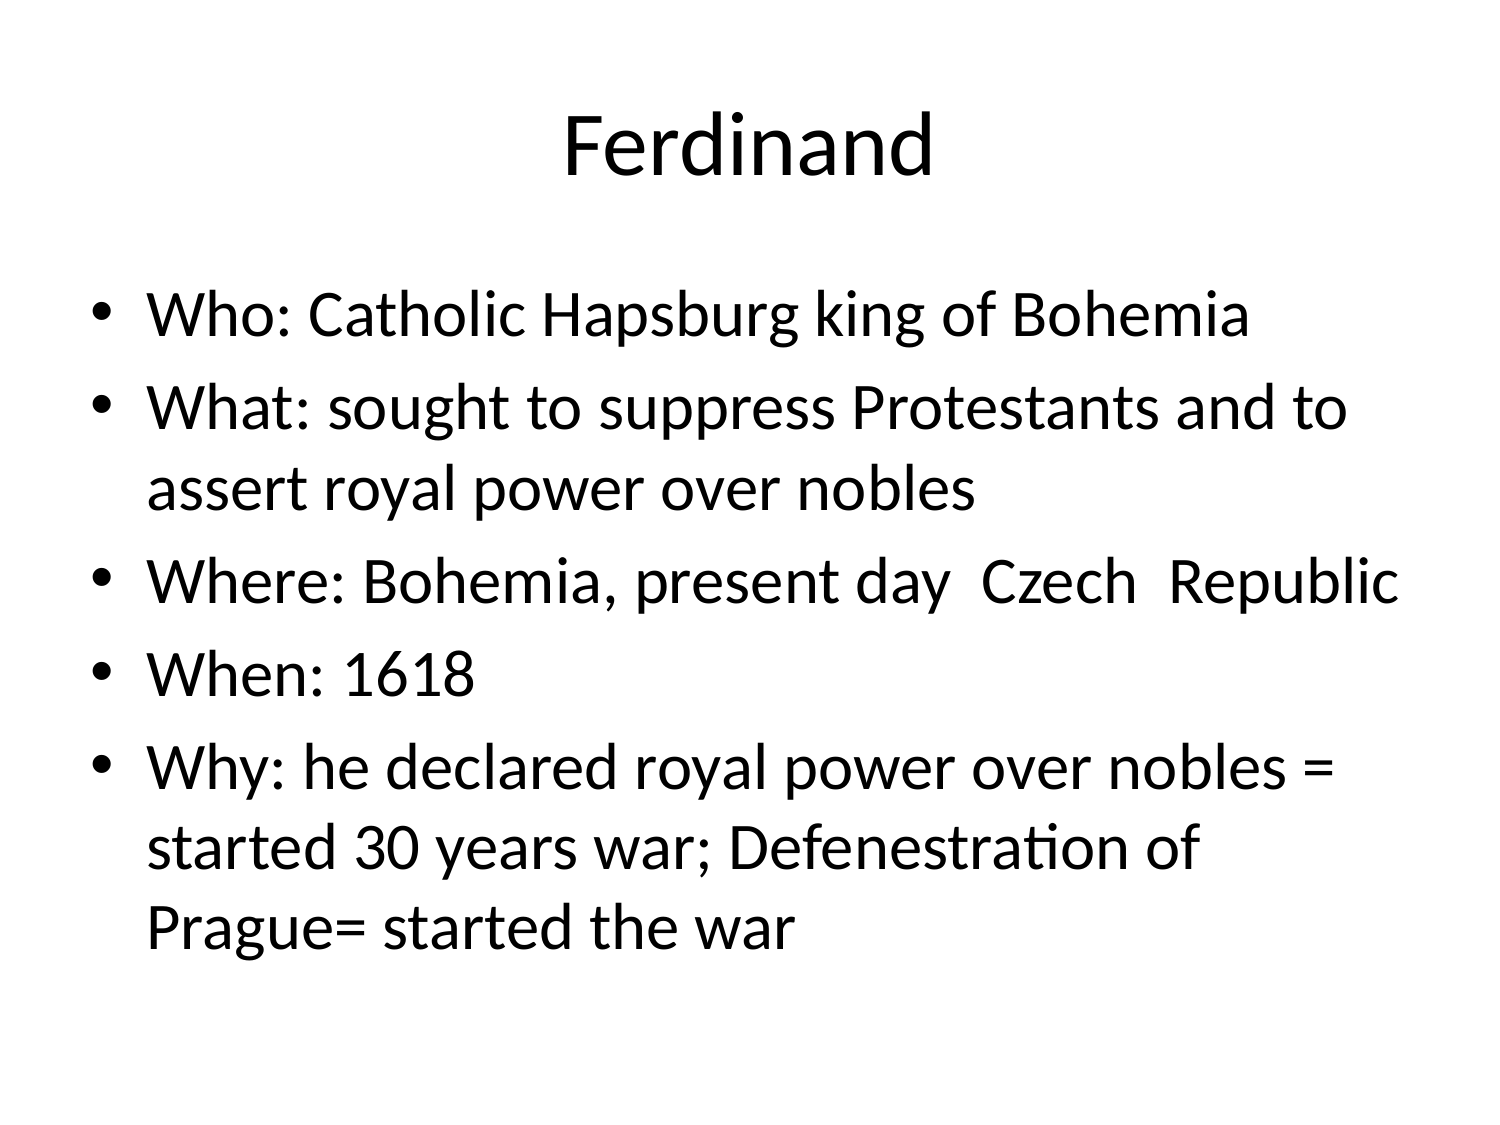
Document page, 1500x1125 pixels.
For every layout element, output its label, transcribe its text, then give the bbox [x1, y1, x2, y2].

list Who: Catholic Hapsburg king of Bohemia What: sought to suppress Protestants and to assert royal power over nobles Where: Bohemia, present day Czech Republic When: 1618 Why: he declared royal power over nobles = started 30 years war; Defenestration of Prague= started the war [75, 262, 1425, 1005]
title Ferdinand [75, 45, 1425, 233]
